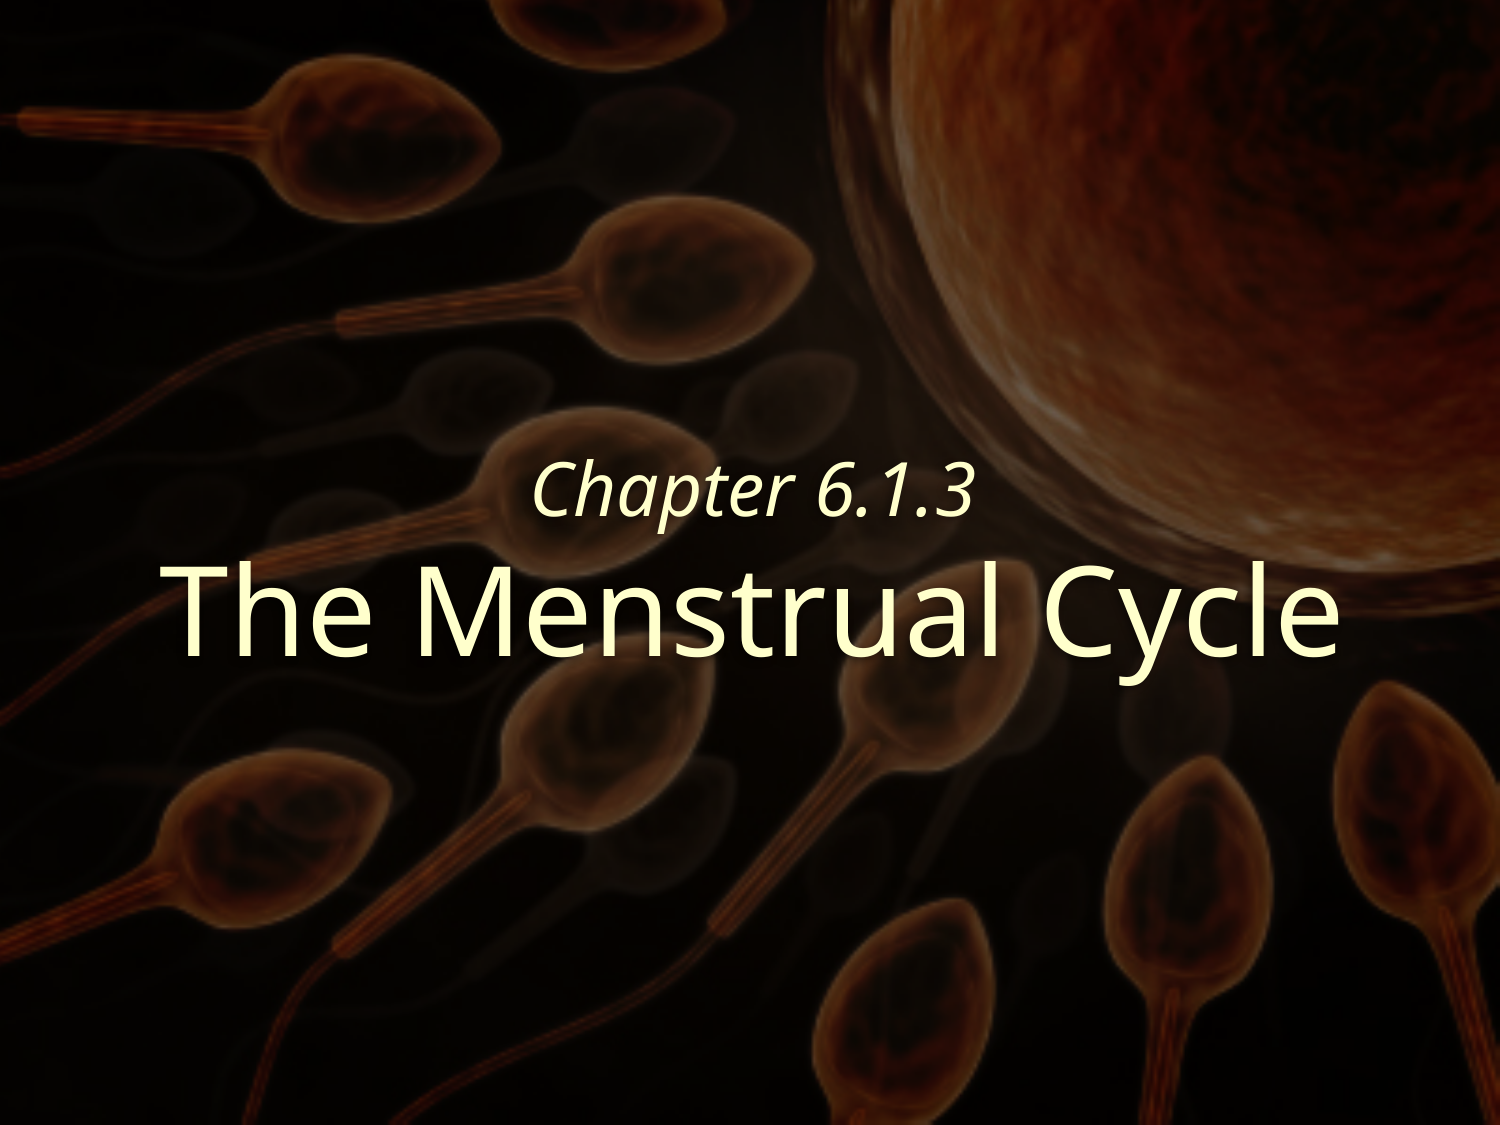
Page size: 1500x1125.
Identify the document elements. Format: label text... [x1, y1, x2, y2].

text_box [0, 0, 1500, 1125]
text_box Chapter 6.1.3 The Menstrual Cycle [129, 433, 1376, 689]
